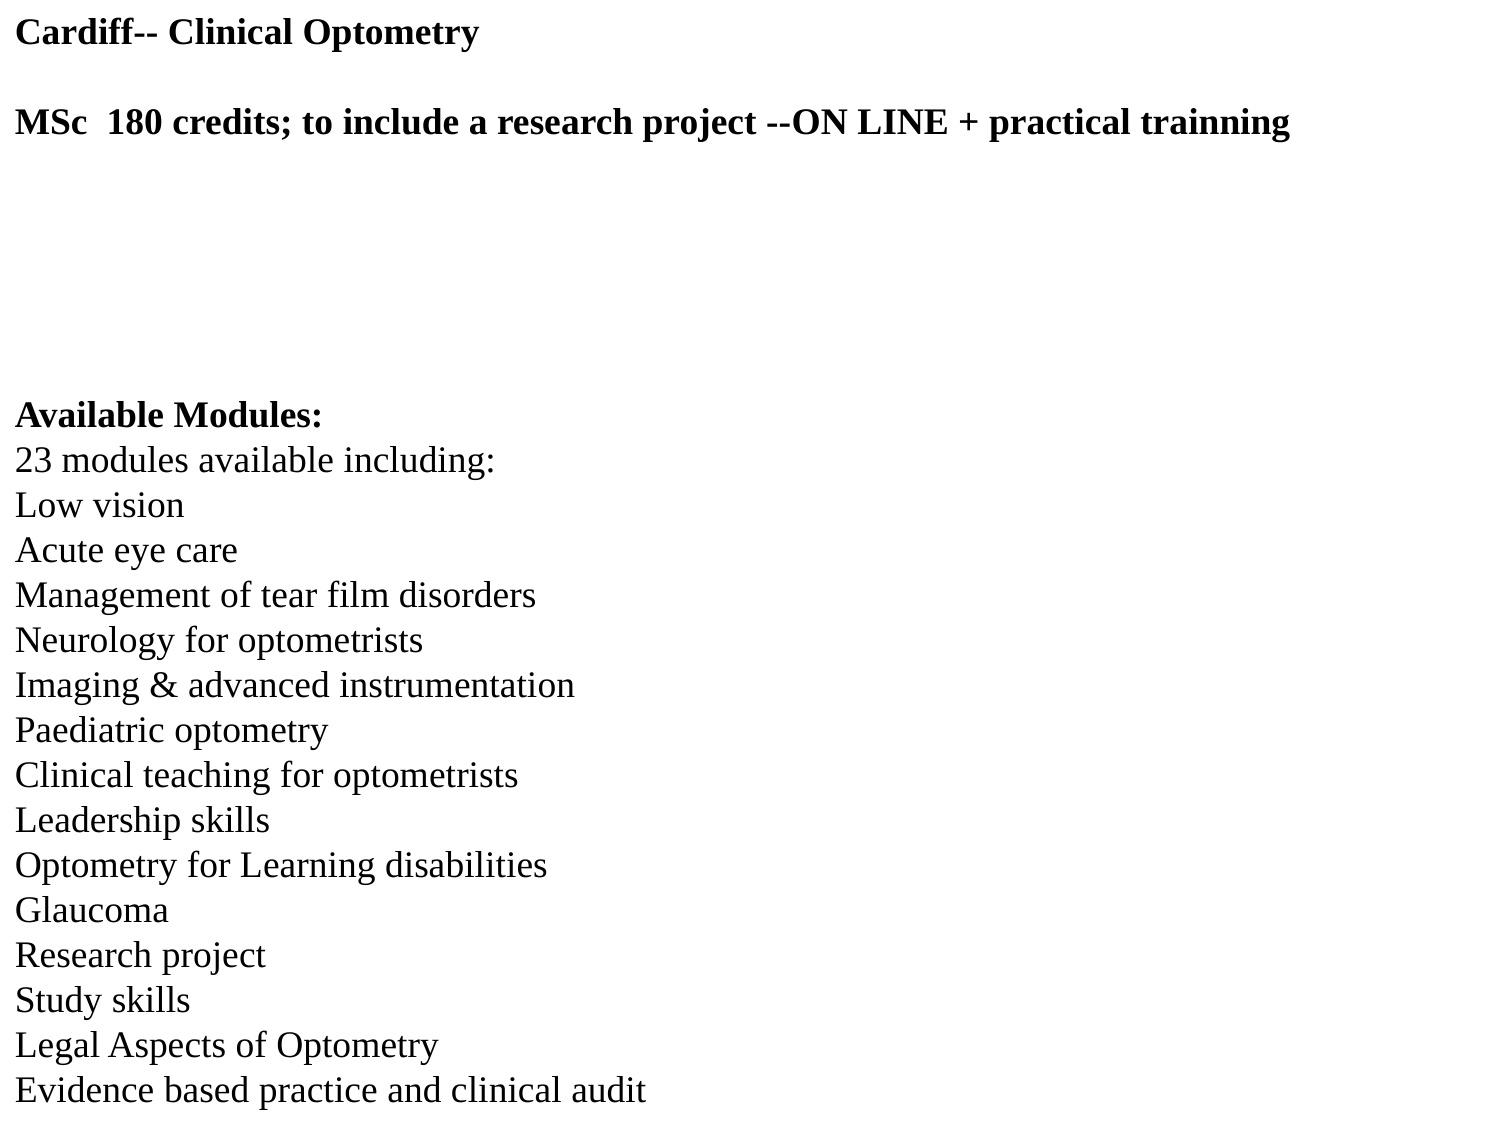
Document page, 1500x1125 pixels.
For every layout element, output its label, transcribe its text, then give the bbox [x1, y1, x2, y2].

text_box Cardiff-- Clinical Optometry MSc 180 credits; to include a research project --ON LINE + practical trainning [0, 0, 1500, 150]
text_box Available Modules: 23 modules available including: Low vision Acute eye care Management of tear film disorders Neurology for optometrists Imaging & advanced instrumentation Paediatric optometry Clinical teaching for optometrists Leadership skills Optometry for Learning disabilities Glaucoma Research project Study skills Legal Aspects of Optometry Evidence based practice and clinical audit [0, 382, 1158, 1118]
